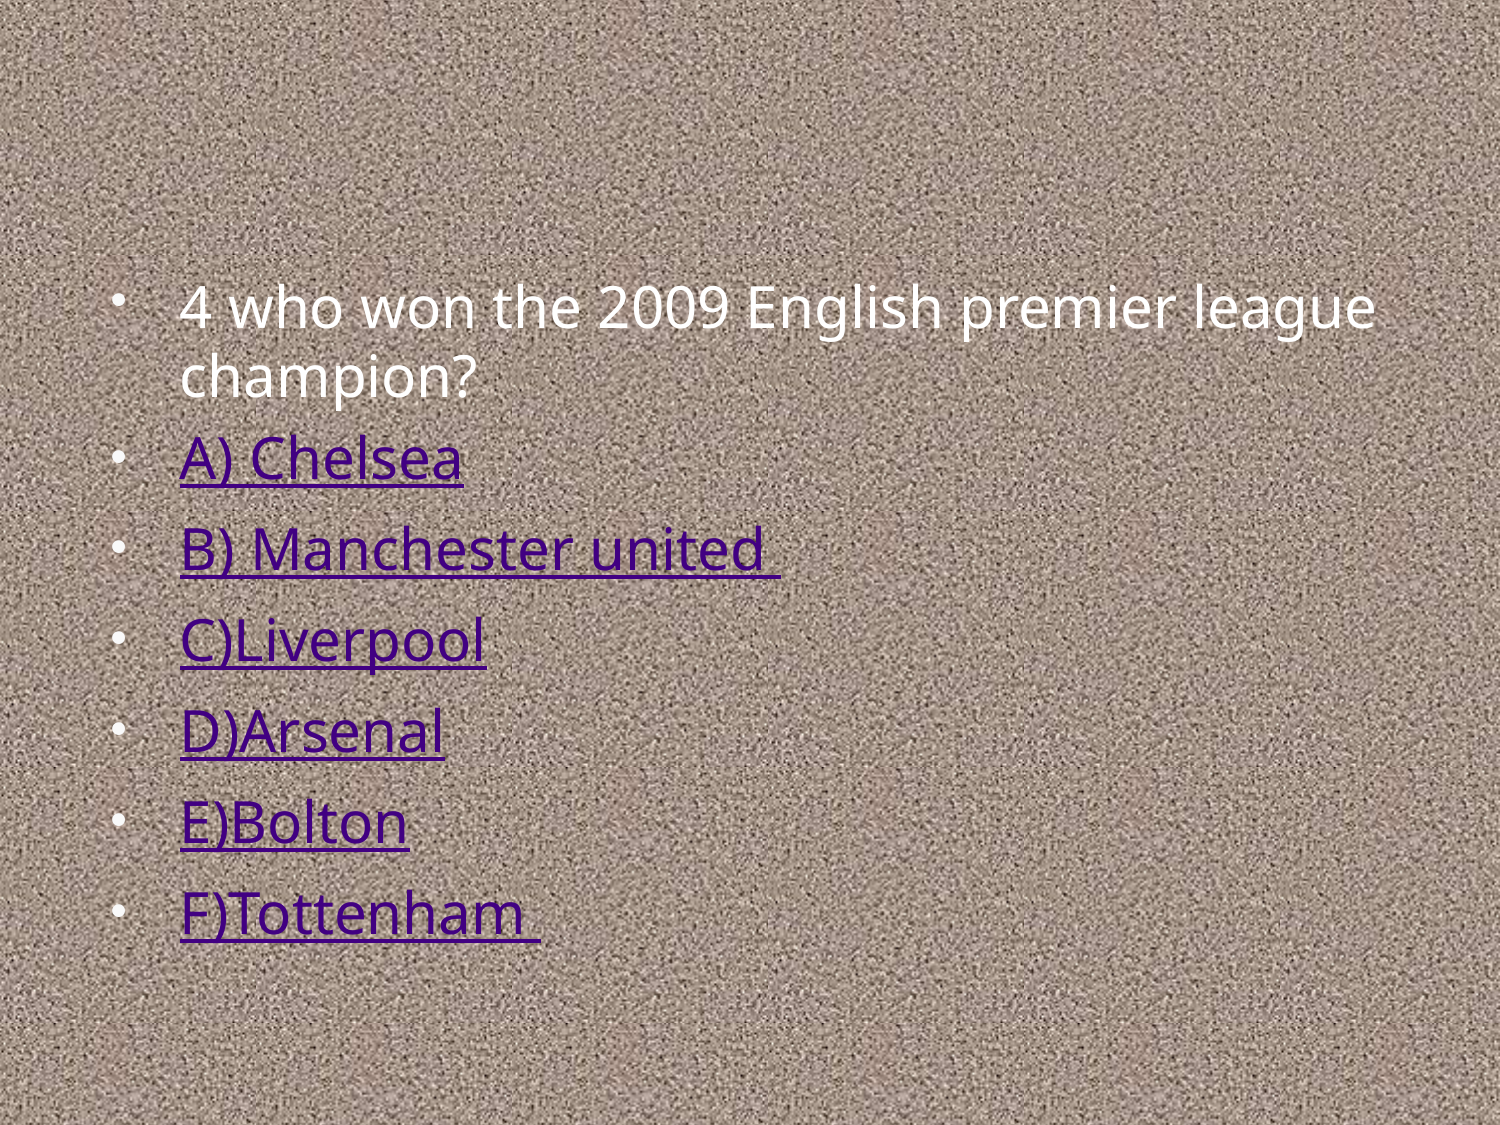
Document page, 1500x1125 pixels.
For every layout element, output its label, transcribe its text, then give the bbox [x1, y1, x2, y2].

list 4 who won the 2009 English premier league champion? A) Chelsea B) Manchester united C)Liverpool D)Arsenal E)Bolton F)Tottenham [75, 262, 1425, 1035]
picture [0, 0, 1500, 1125]
